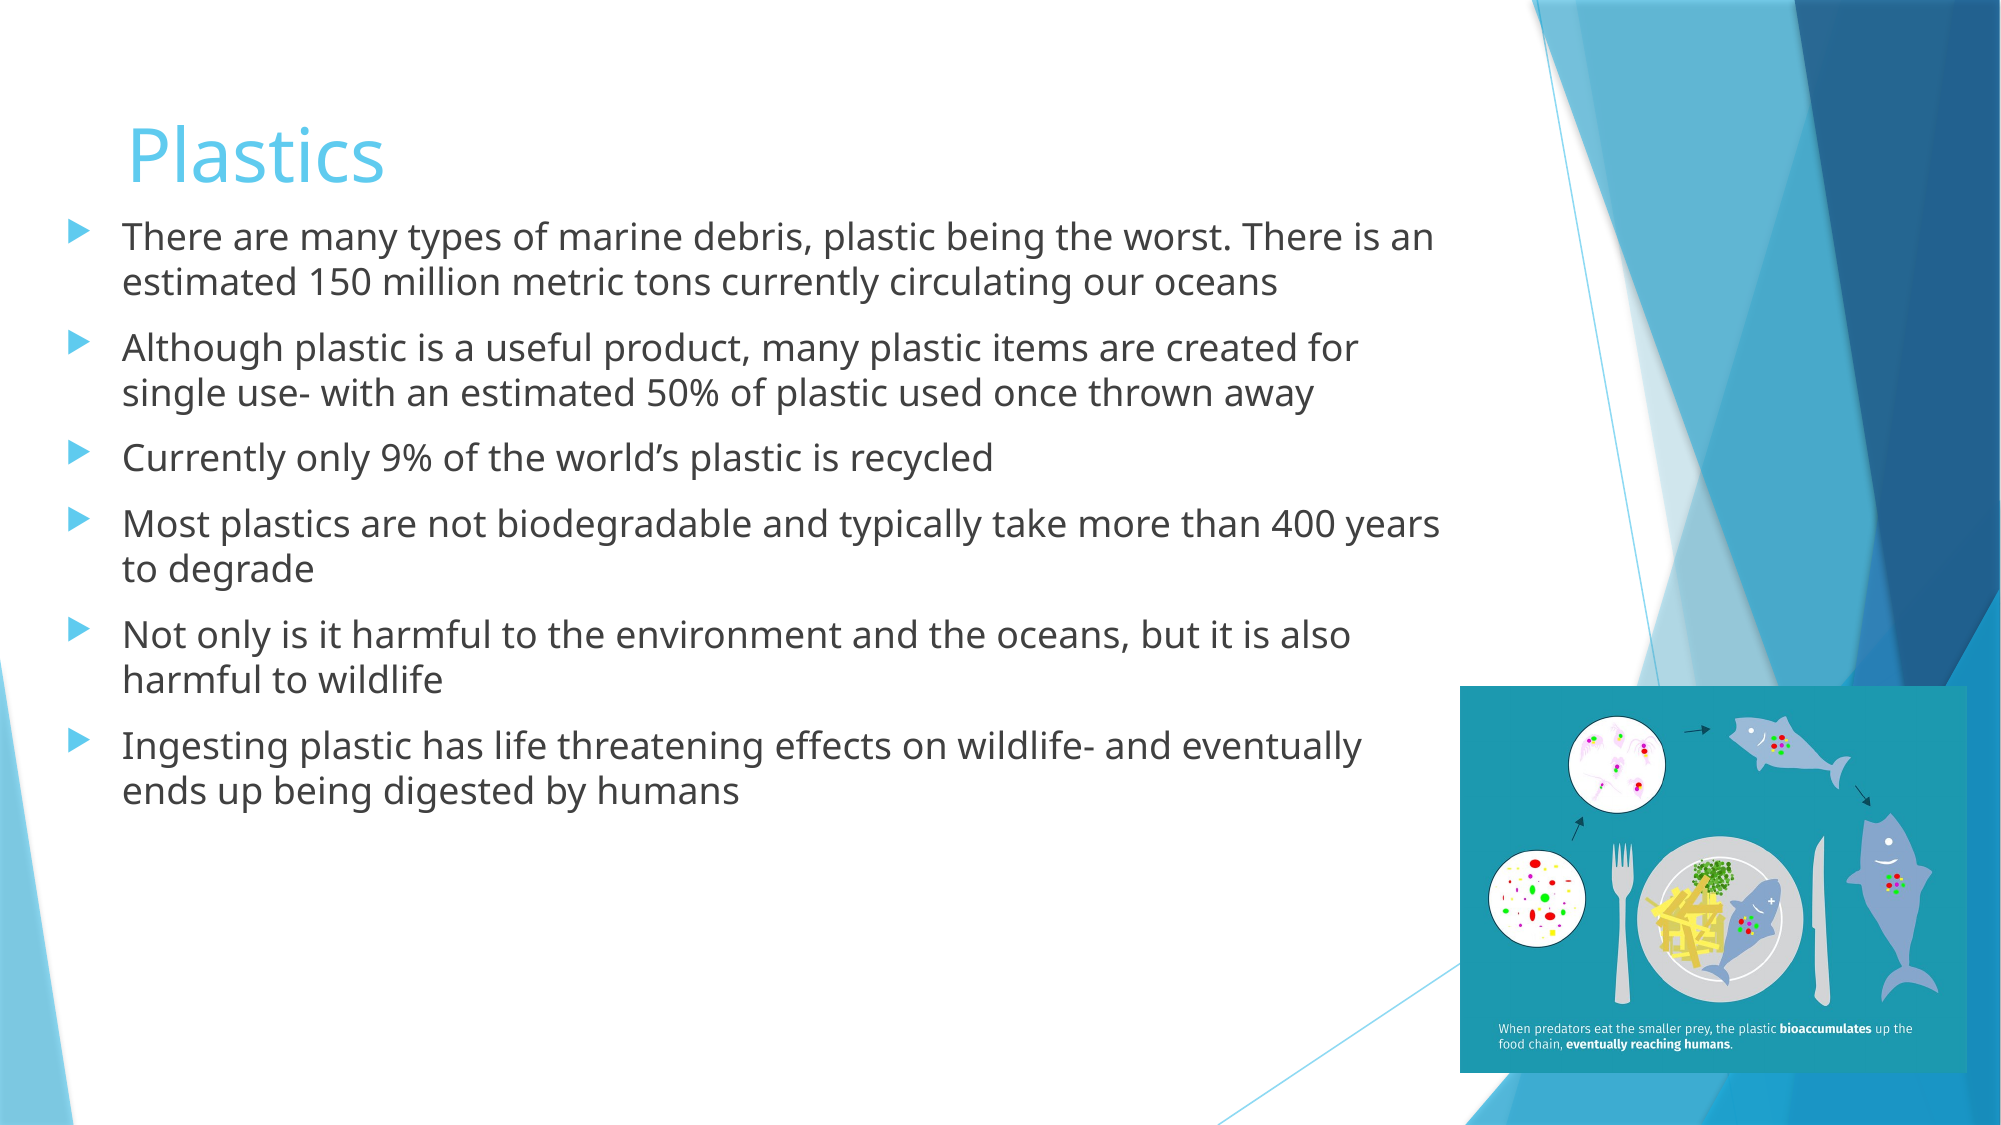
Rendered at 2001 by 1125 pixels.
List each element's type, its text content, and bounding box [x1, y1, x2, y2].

picture [1460, 686, 1967, 1073]
title Plastics [111, 99, 1522, 224]
list There are many types of marine debris, plastic being the worst. There is an estimated 150 million metric tons currently circulating our oceans Although plastic is a useful product, many plastic items are created for single use- with an estimated 50% of plastic used once thrown away Currently only 9% of the world’s plastic is recycled Most plastics are not biodegradable and typically take more than 400 years to degrade Not only is it harmful to the environment and the oceans, but it is also harmful to wildlife Ingesting plastic has life threatening effects on wildlife- and eventually ends up being digested by humans [50, 205, 1461, 842]
